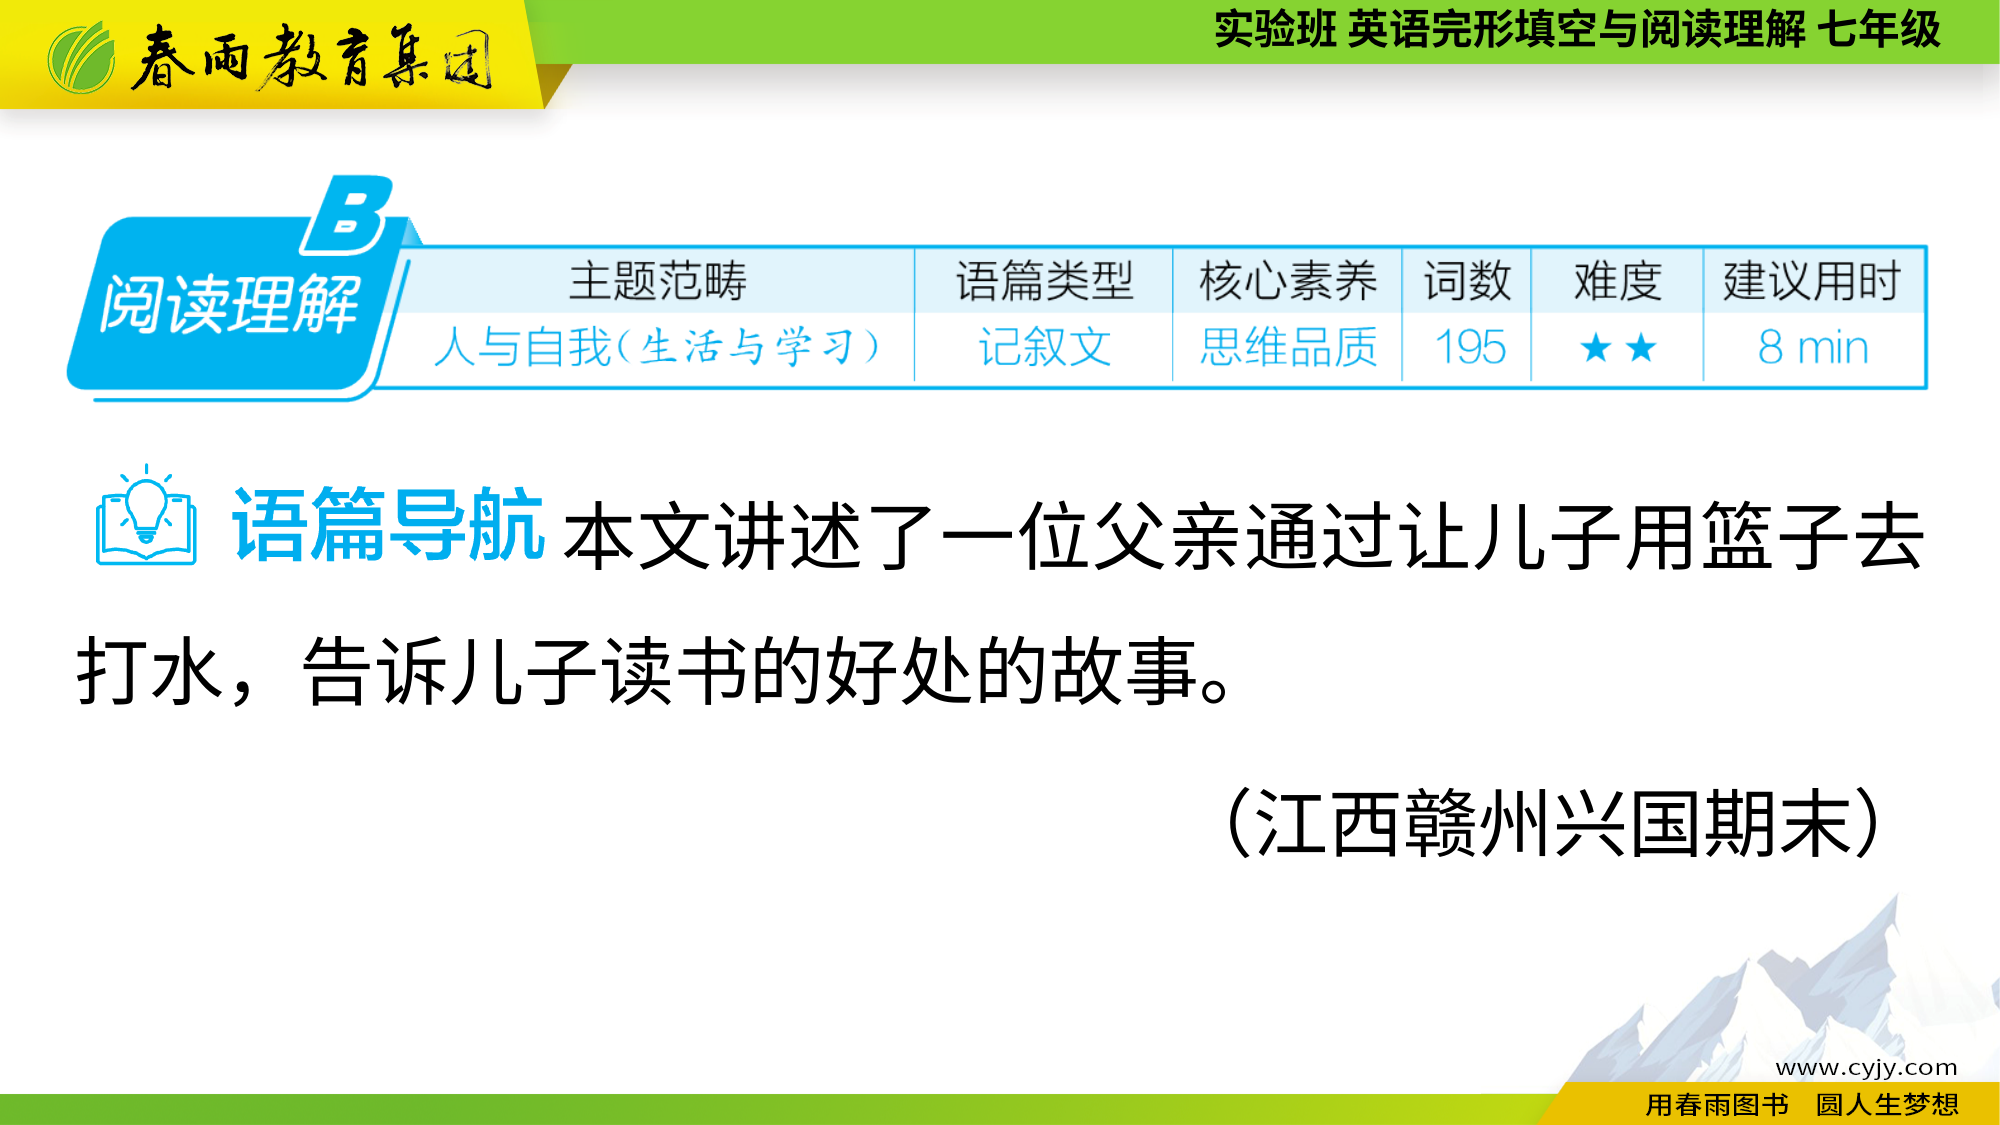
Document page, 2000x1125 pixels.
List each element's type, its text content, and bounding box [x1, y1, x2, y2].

text_box （江西赣州兴国期末） [1035, 723, 1944, 874]
list 本文讲述了一位父亲通过让儿子用篮子去打水，告诉儿子读书的好处的故事。 [59, 436, 1944, 725]
picture [0, 0, 2000, 1125]
